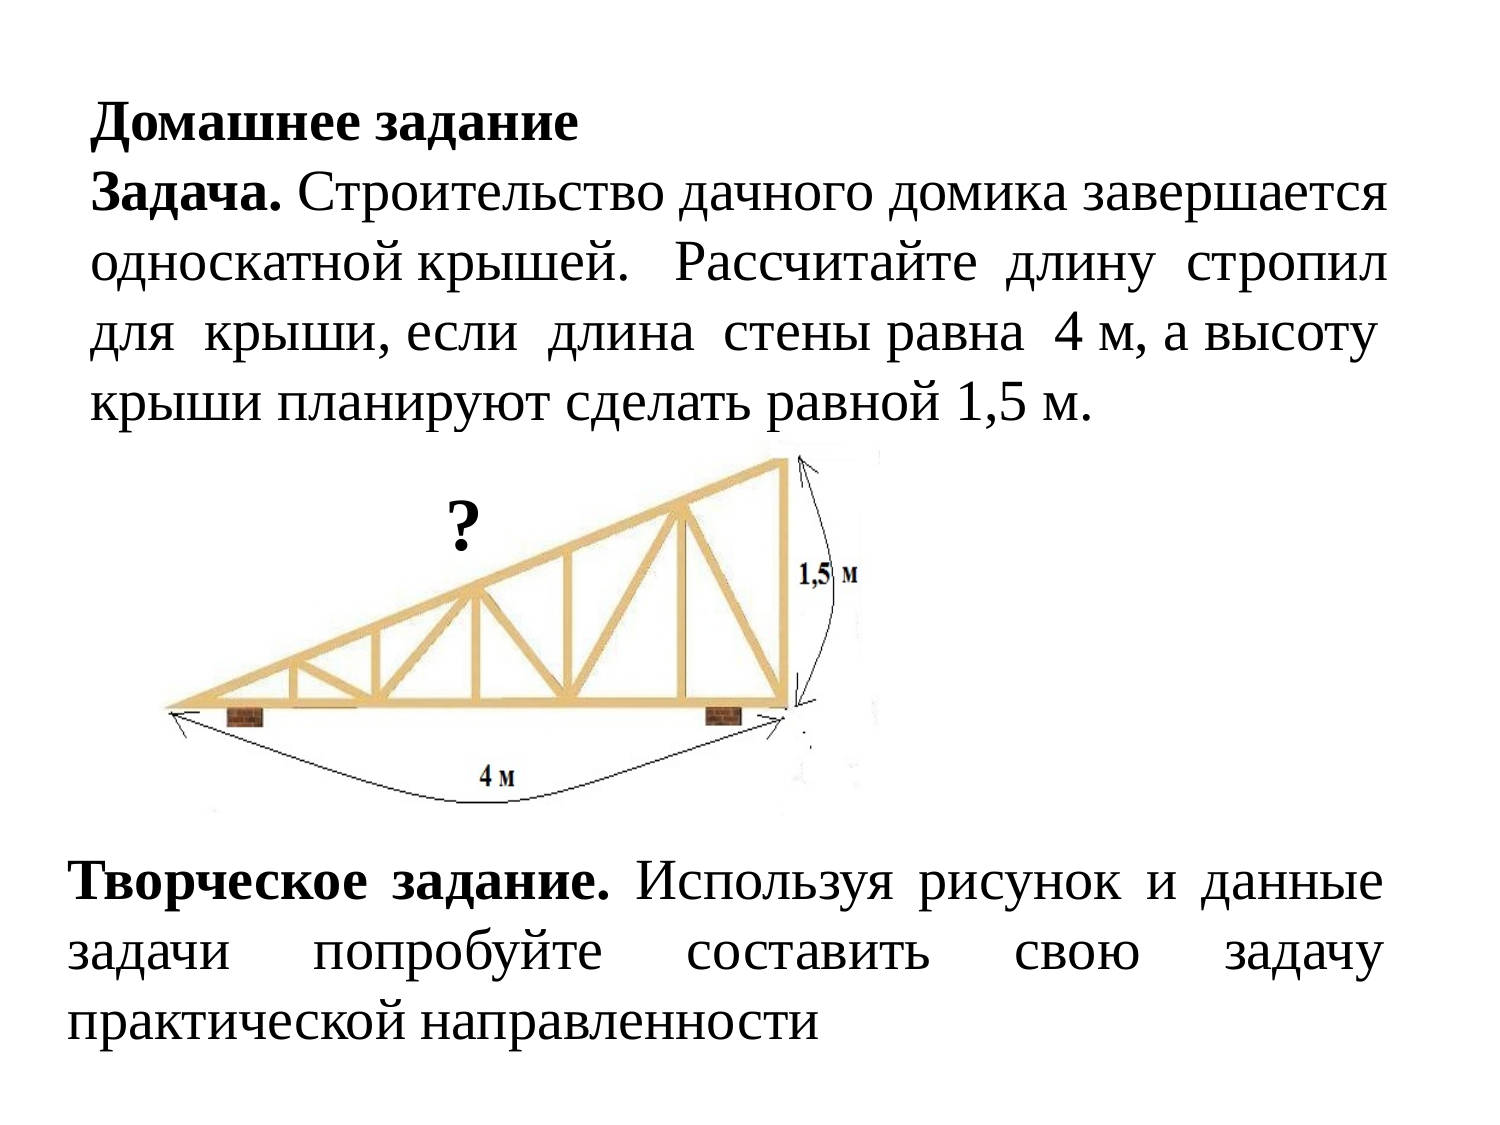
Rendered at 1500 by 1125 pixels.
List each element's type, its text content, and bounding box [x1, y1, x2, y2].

text_box Творческое задание. Используя рисунок и данные задачи попробуйте составить свою задачу практической направленности [53, 834, 1400, 1059]
title Домашнее задание Задача. Строительство дачного домика завершается односкатной крышей. Рассчитайте длину стропил для крыши, если длина стены равна 4 м, а высоту крыши планируют сделать равной 1,5 м. [75, 45, 1425, 539]
picture [159, 432, 881, 817]
